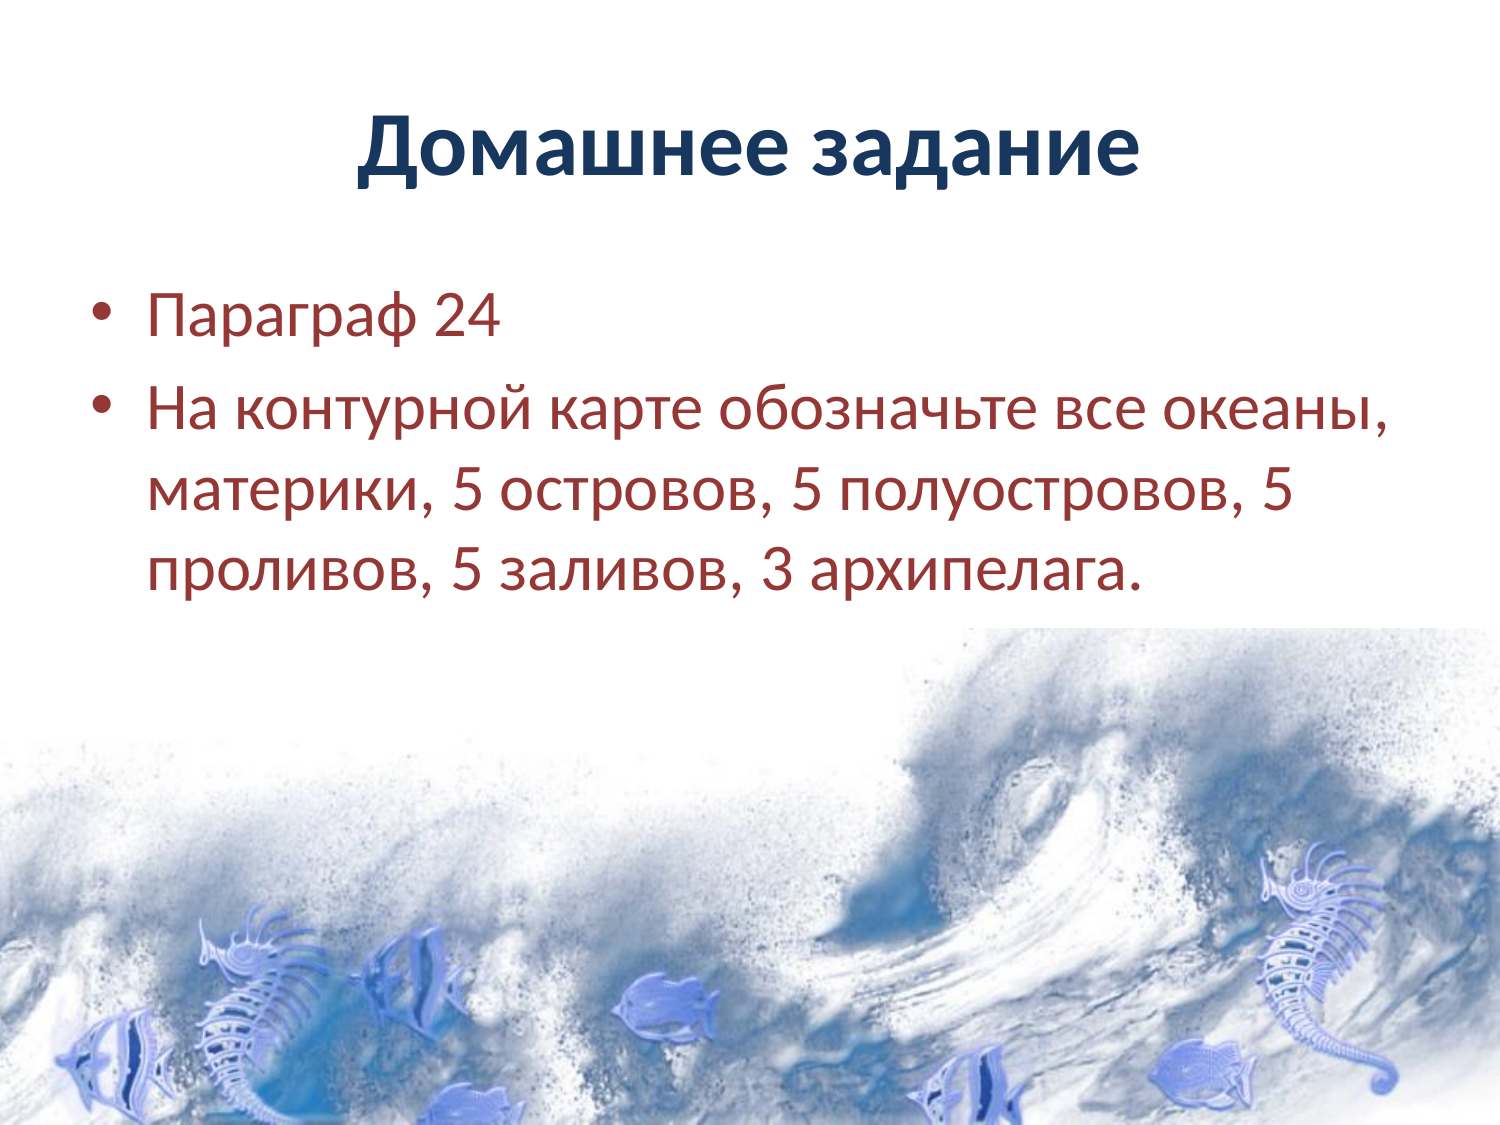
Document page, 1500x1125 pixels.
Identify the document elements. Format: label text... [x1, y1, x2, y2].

title Домашнее задание [75, 45, 1425, 233]
picture [0, 628, 1500, 1125]
list Параграф 24 На контурной карте обозначьте все океаны, материки, 5 островов, 5 полуостровов, 5 проливов, 5 заливов, 3 архипелага. [74, 262, 1426, 1006]
